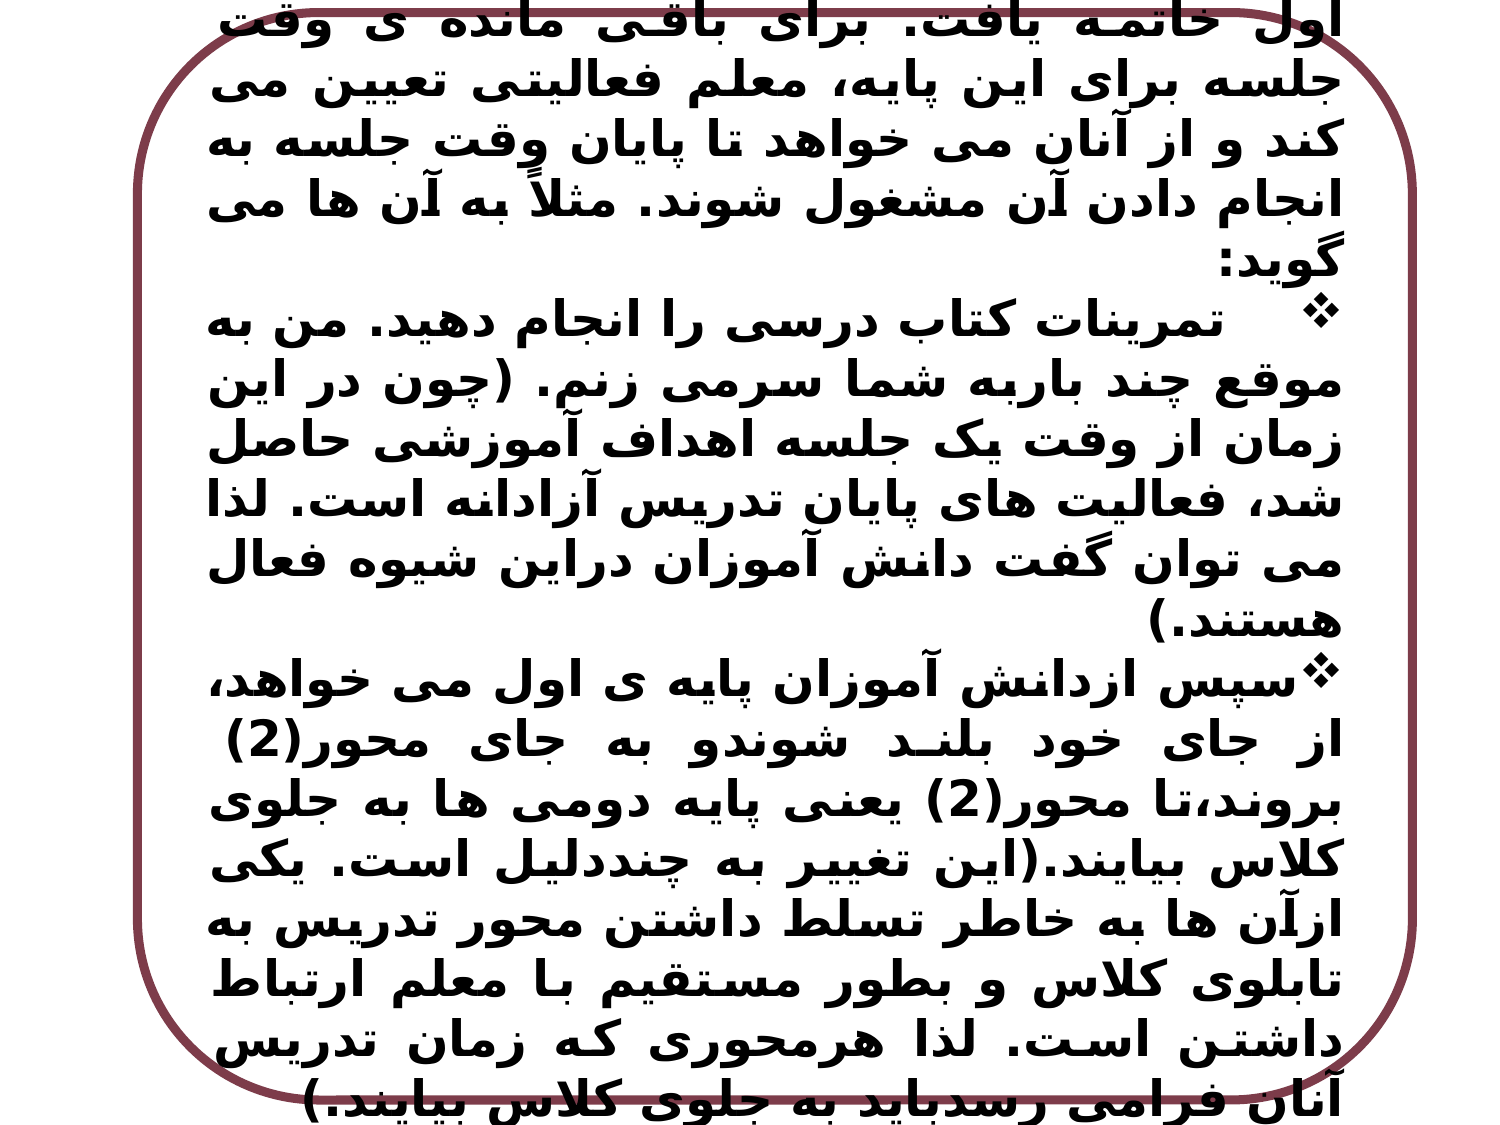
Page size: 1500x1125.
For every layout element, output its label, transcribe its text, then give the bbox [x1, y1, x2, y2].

text_box 4- وقتی کارتدریس پس از(15)دقیقه درپایه ی اول خاتمه یافت. برای باقی مانده ی وقت جلسه برای این پایه، معلم فعالیتی تعیین می کند و از آنان می خواهد تا پایان وقت جلسه به انجام دادن آن مشغول شوند. مثلاً به آن ها می گوید: تمرینات کتاب درسی را انجام دهید. من به موقع چند باربه شما سرمی زنم. (چون در این زمان از وقت یک جلسه اهداف آموزشی حاصل شد، فعالیت های پایان تدریس آزادانه است. لذا می توان گفت دانش آموزان دراین شیوه فعال هستند.) سپس ازدانش آموزان پایه ی اول می خواهد، از جای خود بلند شوندو به جای محور(2) بروند،تا محور(2) یعنی پایه دومی ها به جلوی کلاس بیایند.(این تغییر به چنددلیل است. یکی ازآن ها به خاطر تسلط داشتن محور تدریس به تابلوی کلاس و بطور مستقیم با معلم ارتباط داشتن است. لذا هرمحوری که زمان تدریس آنان فرامی رسدباید به جلوی کلاس بیایند.) [132, 8, 1417, 1105]
